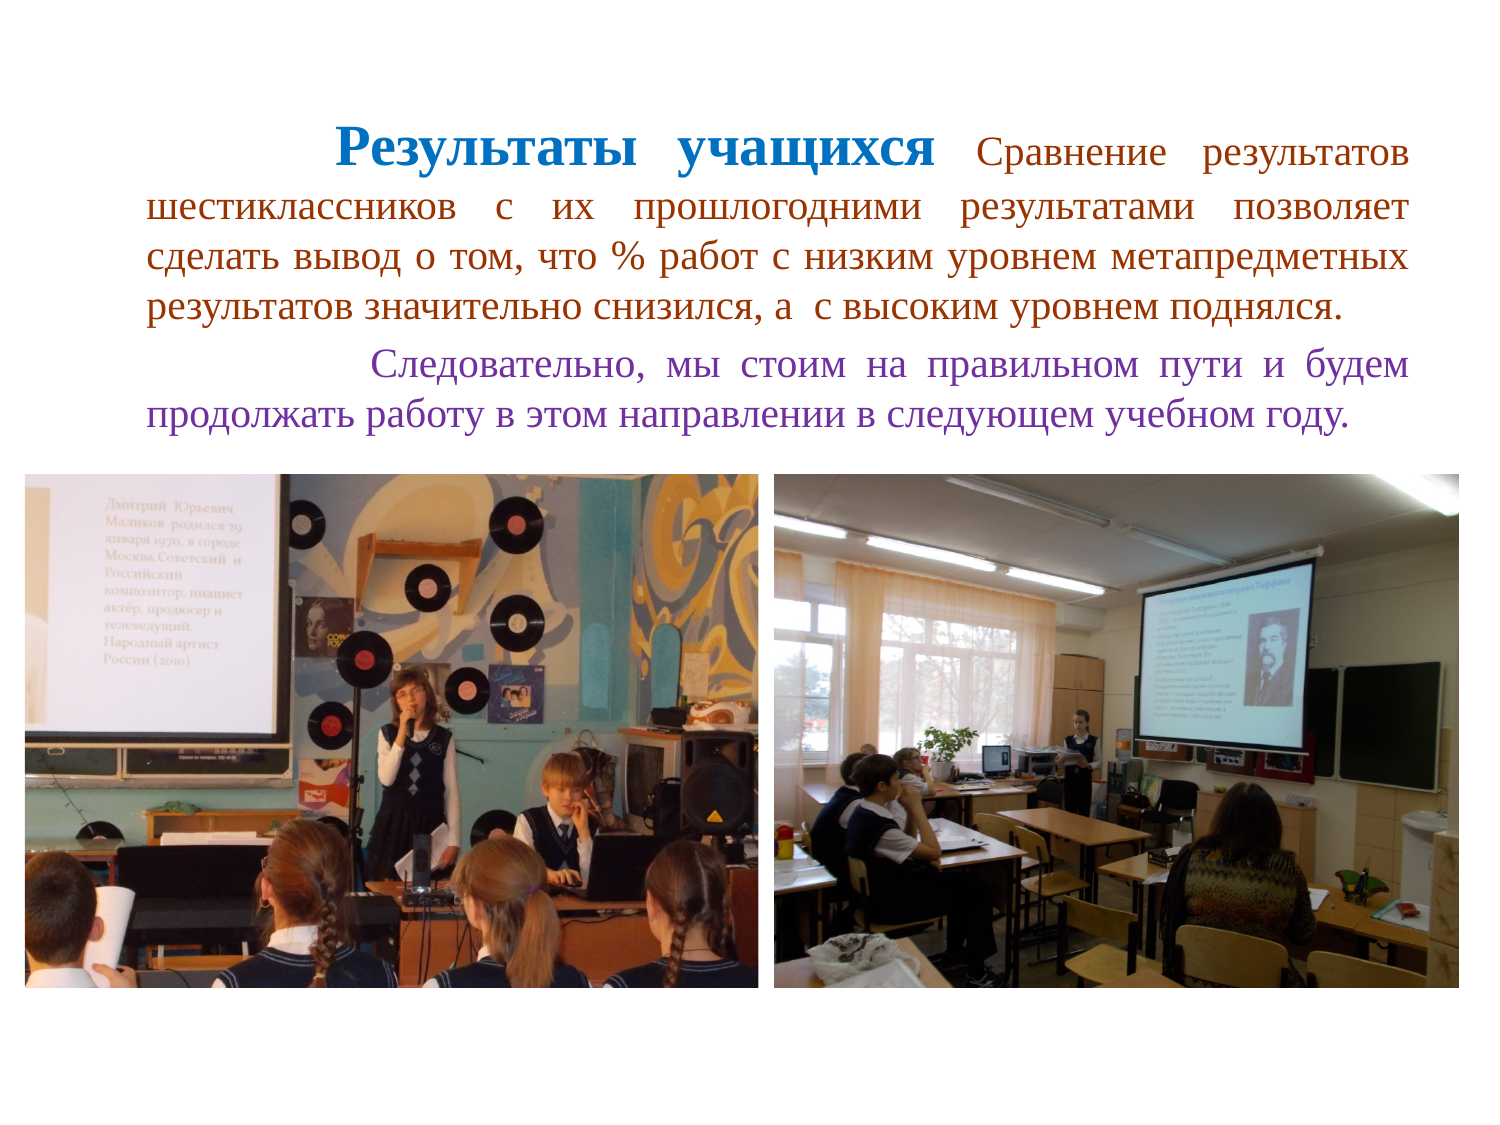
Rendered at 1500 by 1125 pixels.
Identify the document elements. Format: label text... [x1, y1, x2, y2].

list Результаты учащихся Сравнение результатов шестиклассников с их прошлогодними результатами позволяет сделать вывод о том, что % работ с низким уровнем метапредметных результатов значительно снизился, а с высоким уровнем поднялся. Следовательно, мы стоим на правильном пути и будем продолжать работу в этом направлении в следующем учебном году. [75, 99, 1425, 588]
picture [24, 474, 759, 988]
picture [774, 474, 1459, 988]
